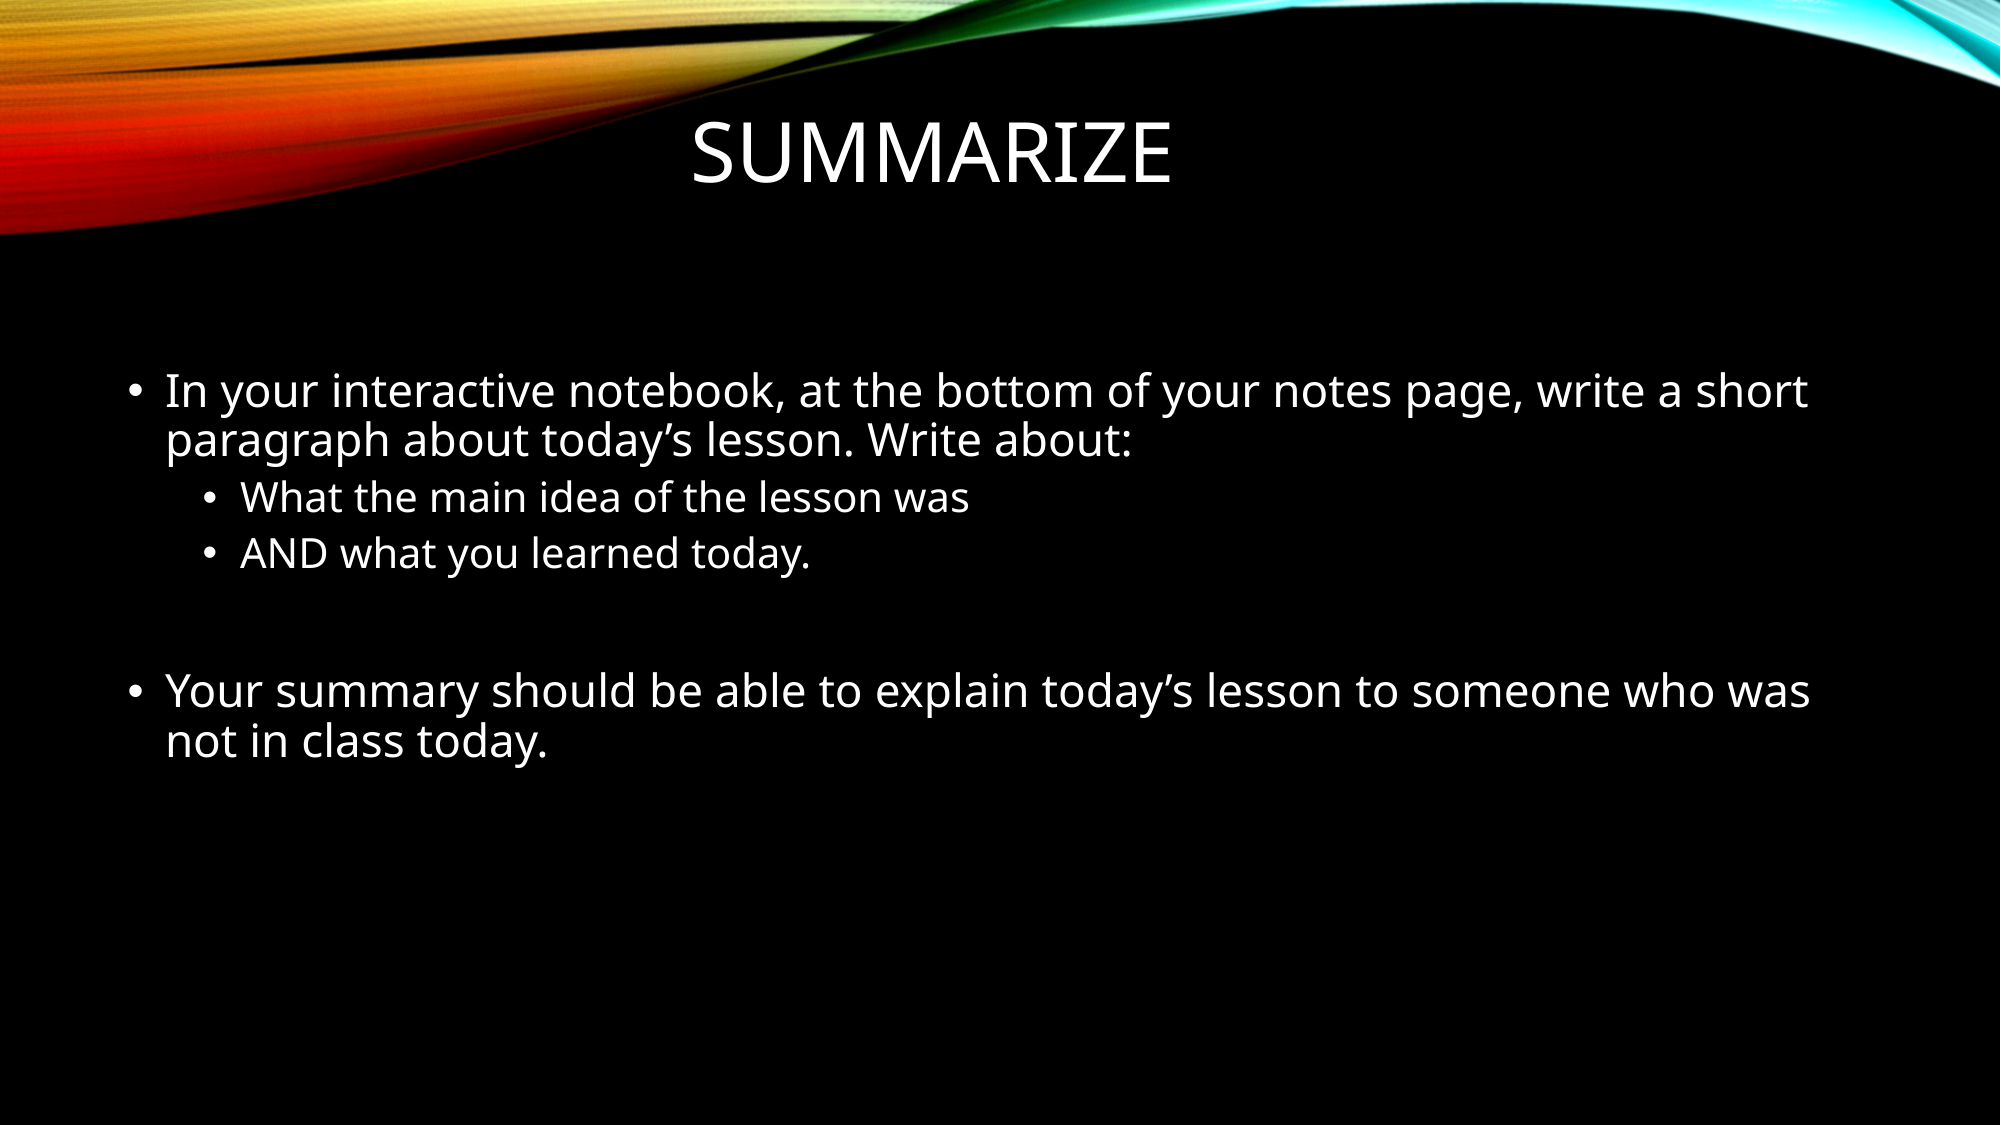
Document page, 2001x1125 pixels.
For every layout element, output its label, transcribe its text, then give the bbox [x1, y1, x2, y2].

title Summarize [226, 49, 1640, 262]
list In your interactive notebook, at the bottom of your notes page, write a short paragraph about today’s lesson. Write about: What the main idea of the lesson was AND what you learned today. Your summary should be able to explain today’s lesson to someone who was not in class today. [112, 360, 1888, 1021]
picture [0, 0, 2000, 237]
